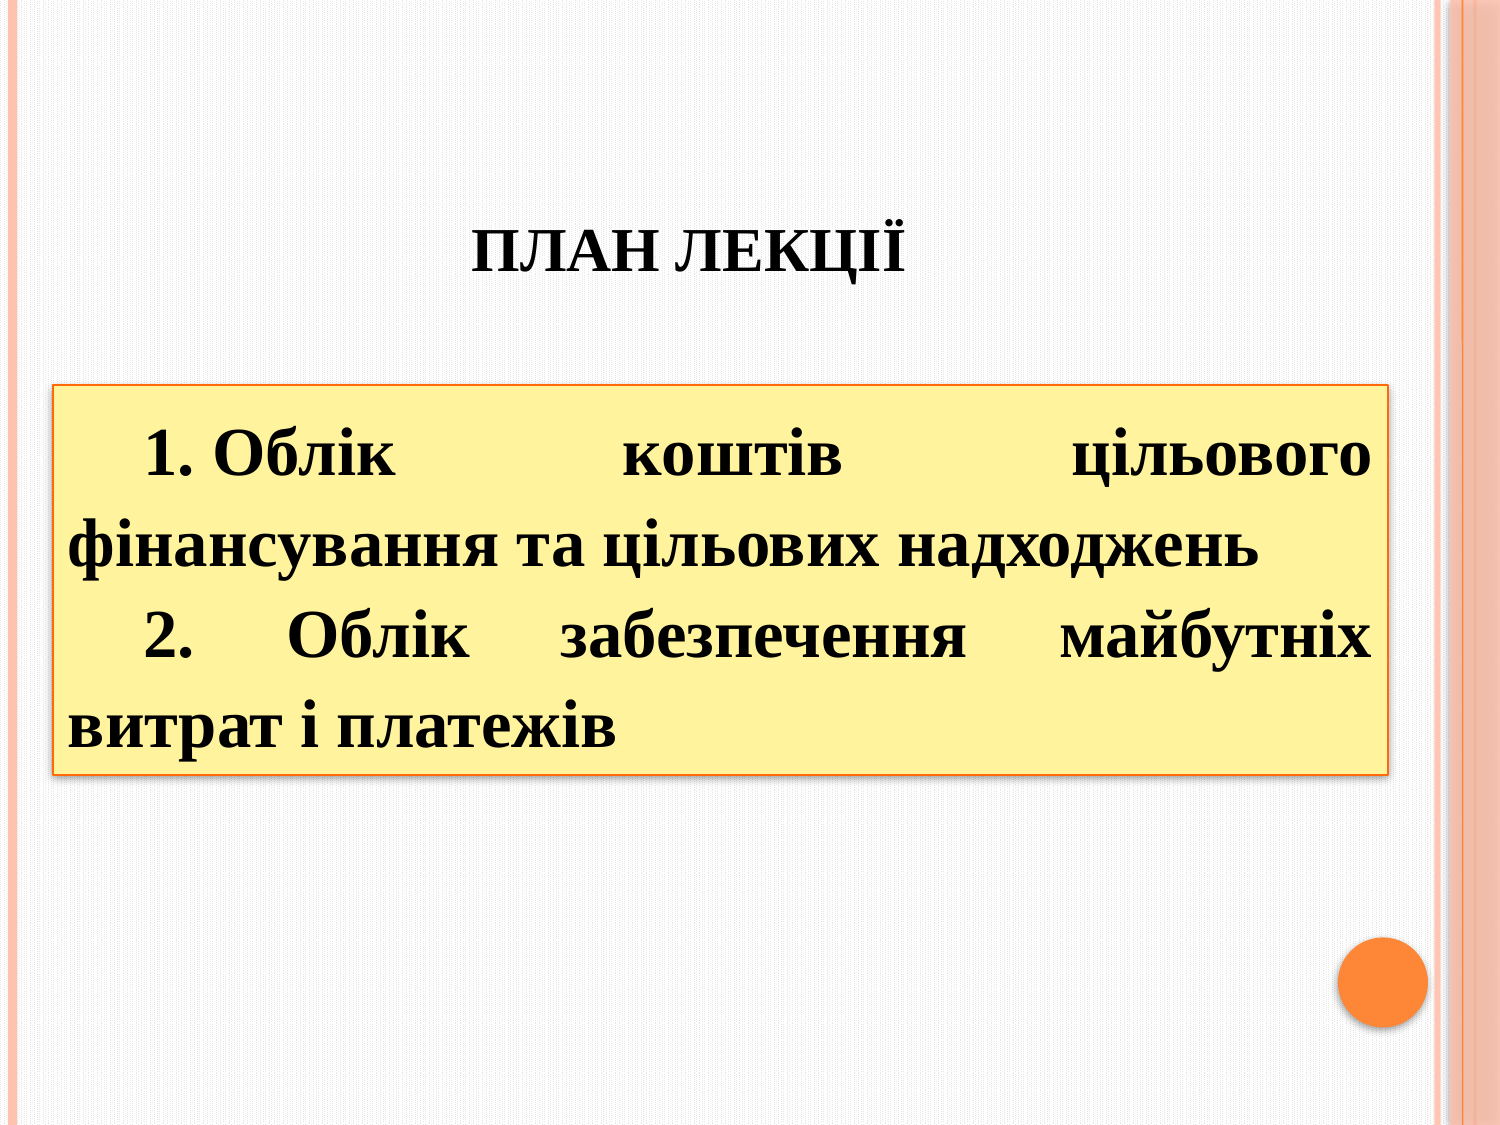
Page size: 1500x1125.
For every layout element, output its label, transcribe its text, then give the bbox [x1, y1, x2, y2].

title План лекції [76, 172, 1302, 292]
list 1. Облік коштів цільового фінансування та цільових надходжень 2. Облік забезпечення майбутніх витрат і платежів [52, 384, 1389, 776]
